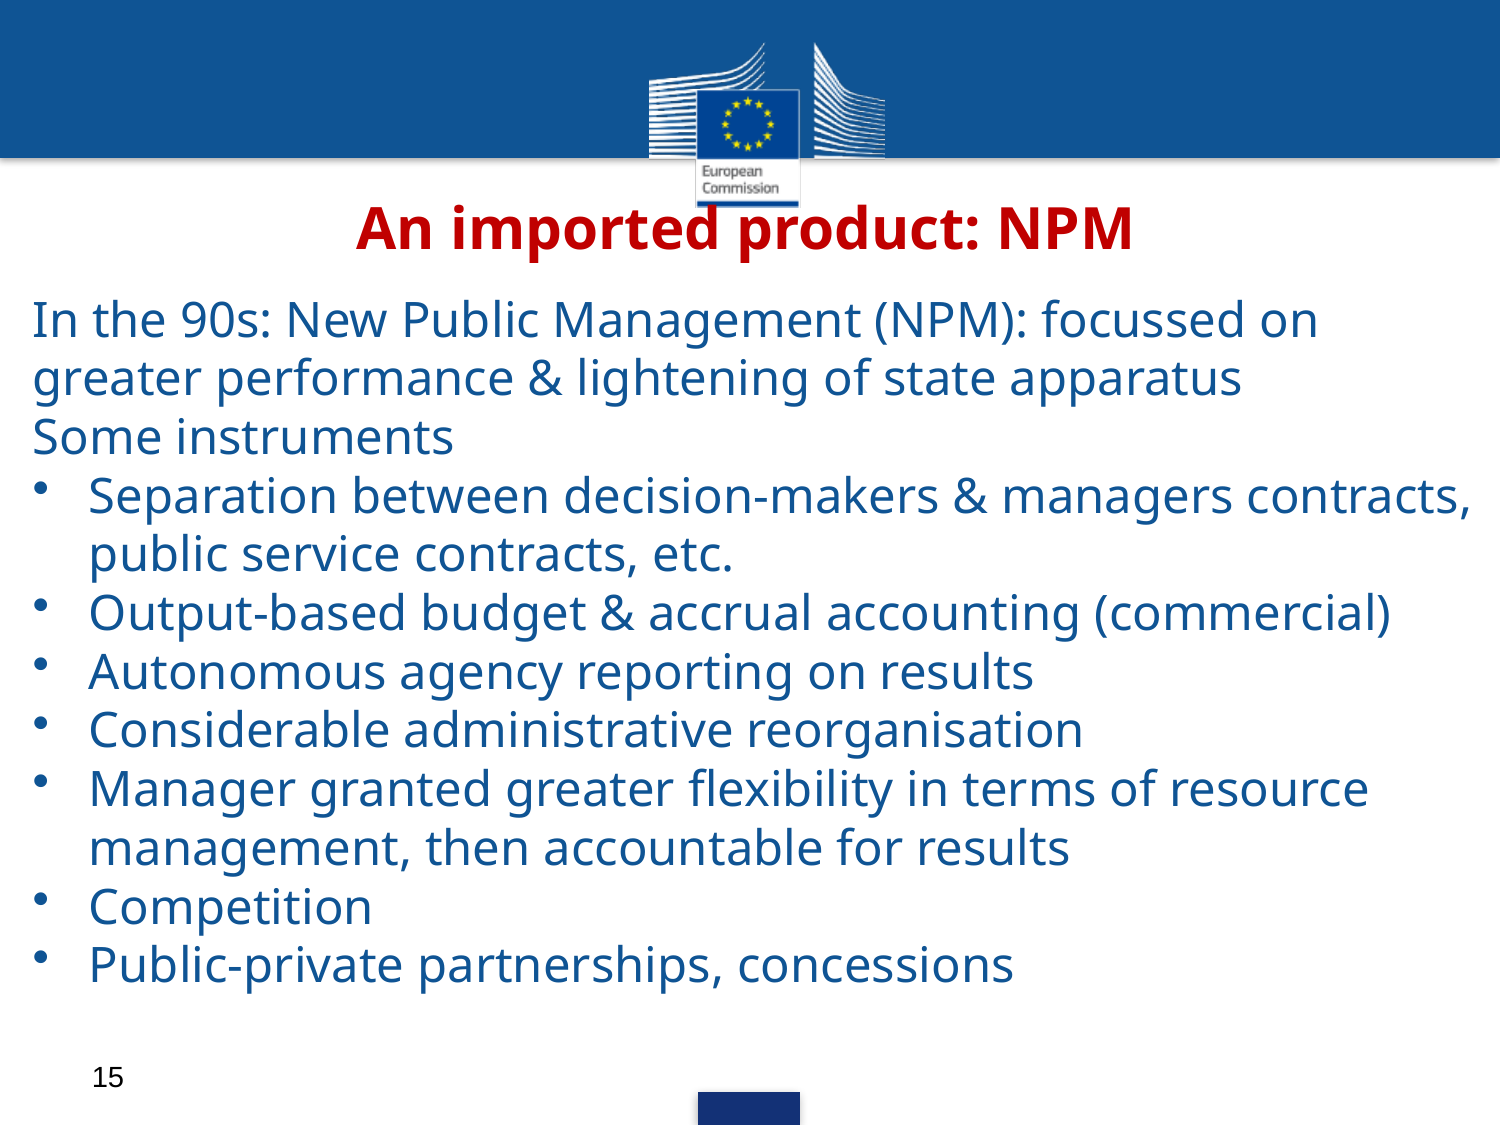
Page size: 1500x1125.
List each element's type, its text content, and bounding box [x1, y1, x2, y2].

picture [649, 42, 885, 172]
list In the 90s: New Public Management (NPM): focussed on greater performance & lightening of state apparatus Some instruments Separation between decision-makers & managers contracts, public service contracts, etc. Output-based budget & accrual accounting (commercial) Autonomous agency reporting on results Considerable administrative reorganisation Manager granted greater flexibility in terms of resource management, then accountable for results Competition Public-private partnerships, concessions [17, 280, 1500, 1086]
title An imported product: NPM [41, 172, 1451, 279]
slide_number 15 [76, 1022, 553, 1102]
